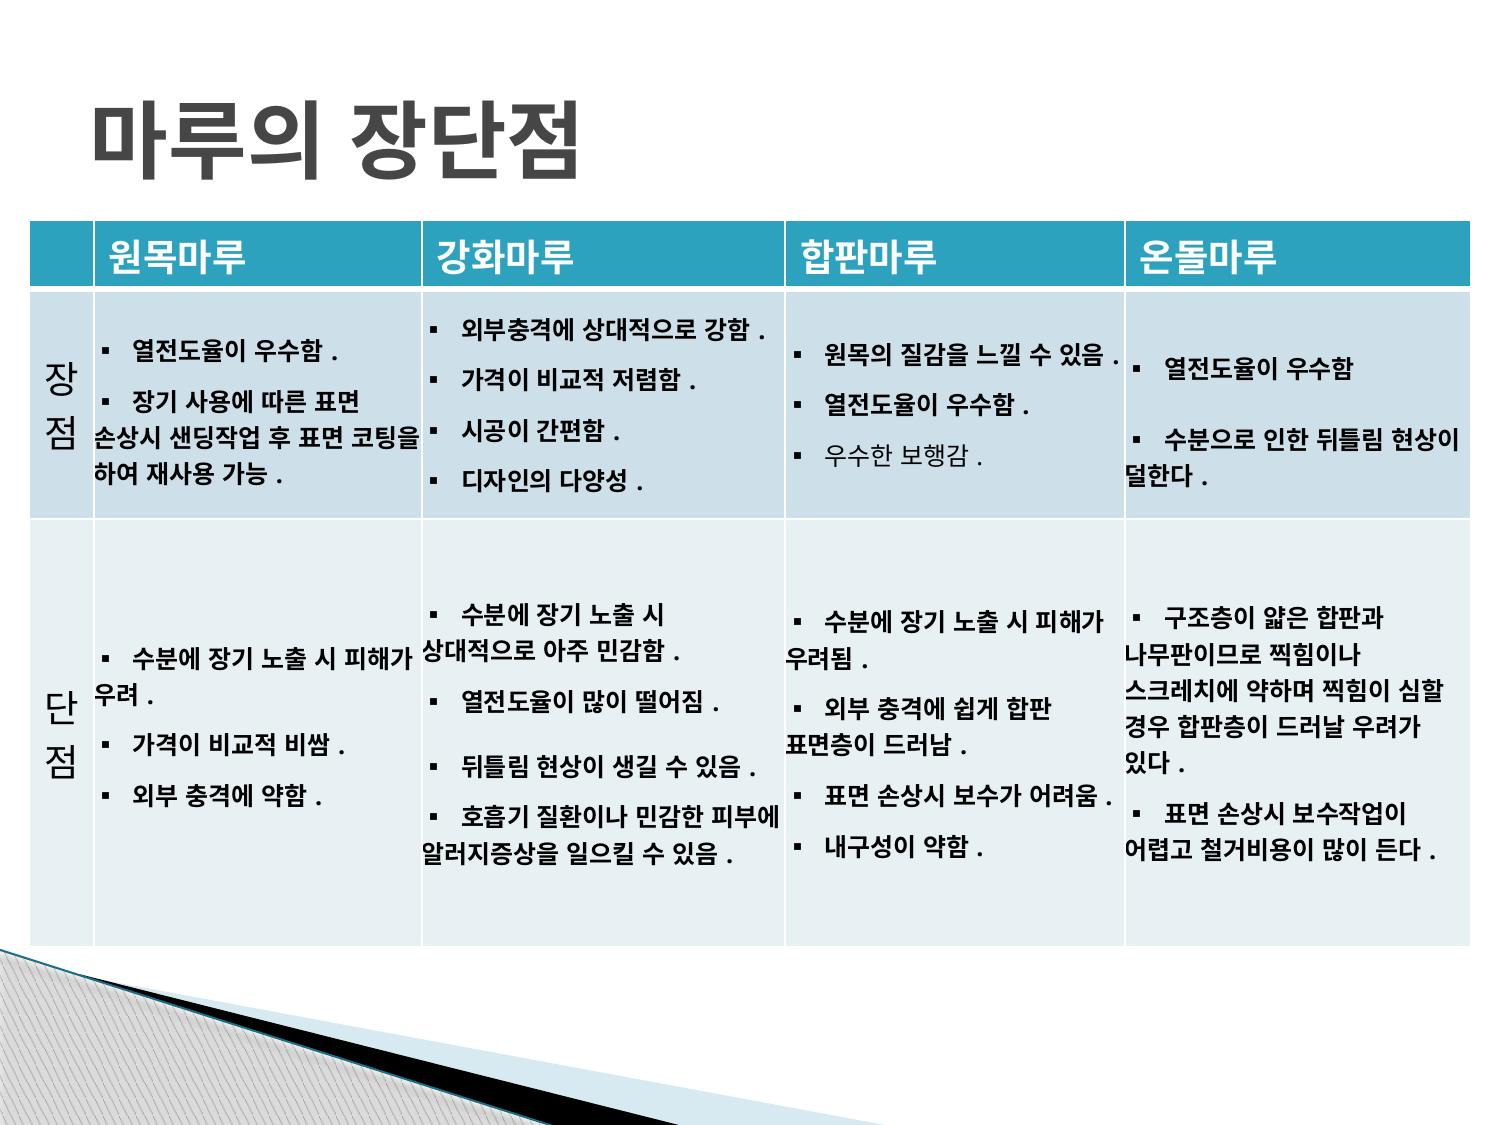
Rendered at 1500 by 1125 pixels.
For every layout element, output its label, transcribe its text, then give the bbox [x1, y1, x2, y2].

table_cell ▪ 수분에 장기 노출 시 피해가 우려됨. ▪ 외부 충격에 쉽게 합판 표면층이 드러남. ▪ 표면 손상시 보수가 어려움. ▪ 내구성이 약함. [786, 520, 1124, 946]
table_cell ▪ 수분에 장기 노출 시 상대적으로 아주 민감함. ▪ 열전도율이 많이 떨어짐. ▪ 뒤틀림 현상이 생길 수 있음. ▪ 호흡기 질환이나 민감한 피부에 알러지증상을 일으킬 수 있음. [423, 520, 784, 946]
table_cell ▪ 열전도율이 우수함 ▪ 수분으로 인한 뒤틀림 현상이 덜한다. [1126, 292, 1470, 518]
title 마루의 장단점 [75, 45, 1425, 233]
table_cell ▪ 열전도율이 우수함. ▪ 장기 사용에 따른 표면 손상시 샌딩작업 후 표면 코팅을 하여 재사용 가능. [95, 292, 421, 518]
table_header 원목마루 [95, 233, 421, 286]
table_cell ▪ 수분에 장기 노출 시 피해가 우려. ▪ 가격이 비교적 비쌈. ▪ 외부 충격에 약함. [95, 520, 421, 946]
table_cell ▪ 구조층이 얇은 합판과 나무판이므로 찍힘이나 스크레치에 약하며 찍힘이 심할 경우 합판층이 드러날 우려가 있다. ▪ 표면 손상시 보수작업이 어렵고 철거비용이 많이 든다. [1126, 520, 1470, 946]
table_header 온돌마루 [1126, 221, 1470, 286]
table_cell ▪ 외부충격에 상대적으로 강함. ▪ 가격이 비교적 저렴함. ▪ 시공이 간편함. ▪ 디자인의 다양성. [423, 292, 784, 518]
table_header [30, 221, 93, 286]
table_header 합판마루 [786, 233, 1124, 286]
table_cell 단점 [30, 520, 93, 946]
table_header 강화마루 [423, 233, 784, 286]
table_cell 장점 [30, 292, 93, 518]
table_cell ▪ 원목의 질감을 느낄 수 있음. ▪ 열전도율이 우수함. ▪ 우수한 보행감. [786, 292, 1124, 518]
